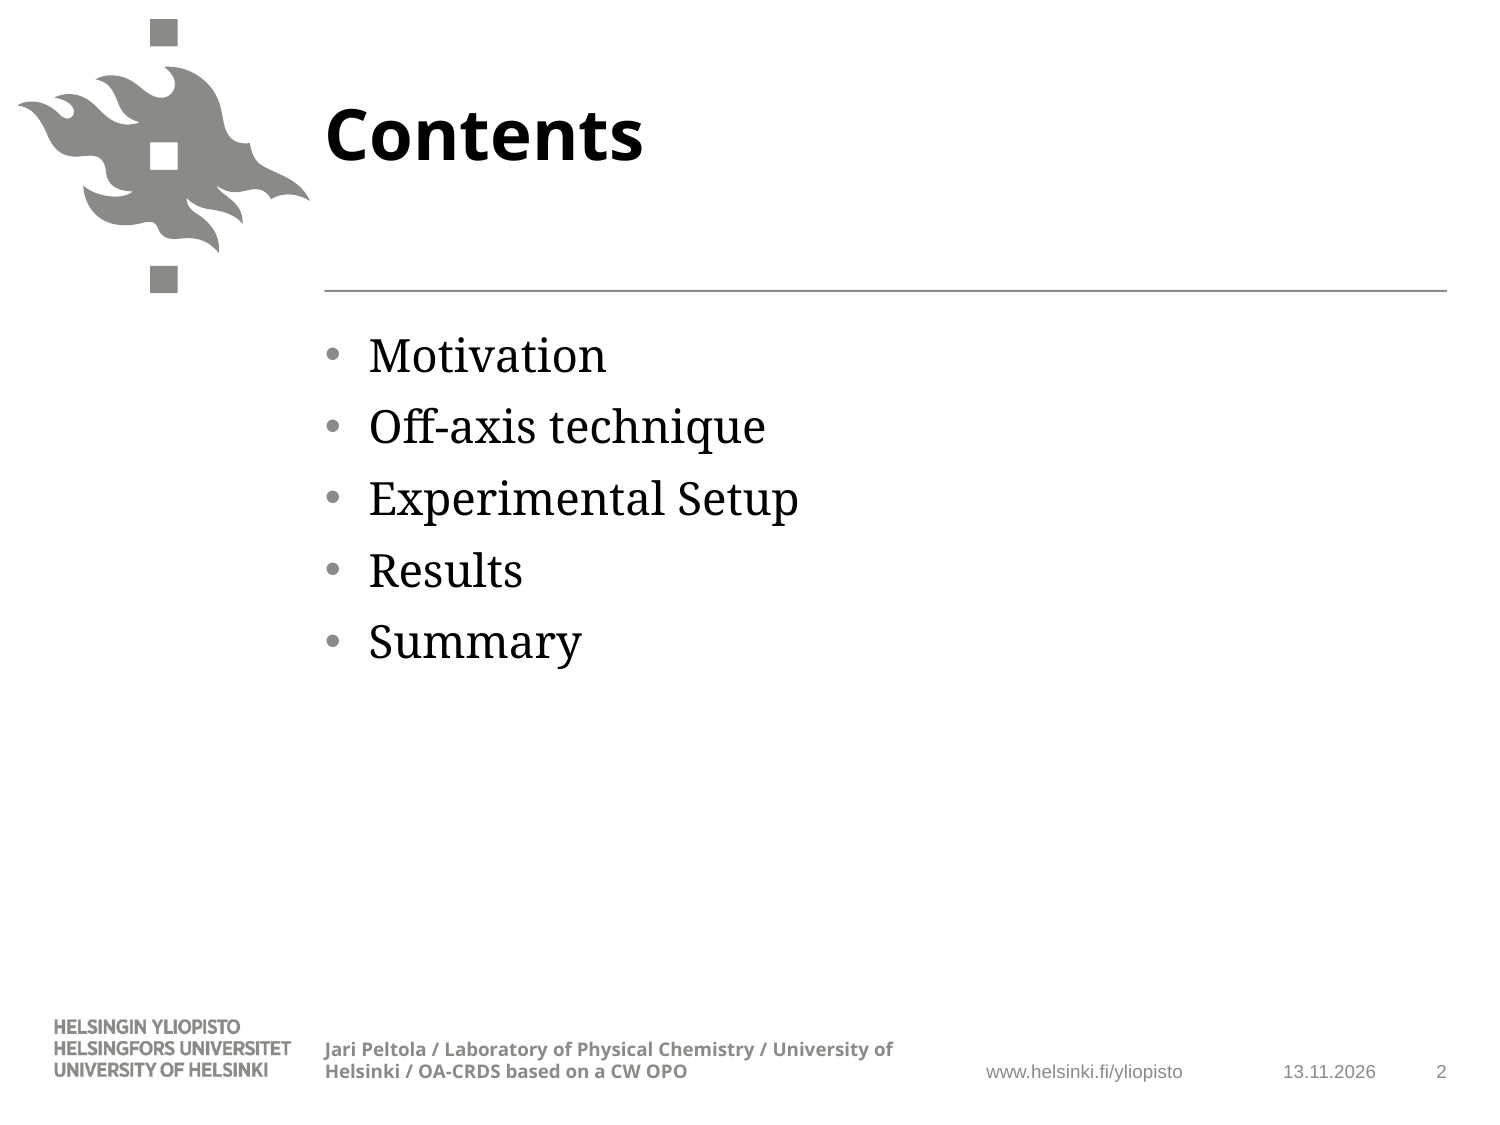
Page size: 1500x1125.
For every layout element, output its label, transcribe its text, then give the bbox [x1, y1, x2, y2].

footer Jari Peltola / Laboratory of Physical Chemistry / University of Helsinki / OA-CRDS based on a CW OPO [324, 1011, 916, 1083]
list Motivation Off-axis technique Experimental Setup Results Summary [324, 326, 1448, 988]
picture [53, 1017, 292, 1079]
slide_number 2 [1376, 1011, 1447, 1083]
title Contents [324, 89, 1448, 280]
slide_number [1230, 1011, 1376, 1083]
